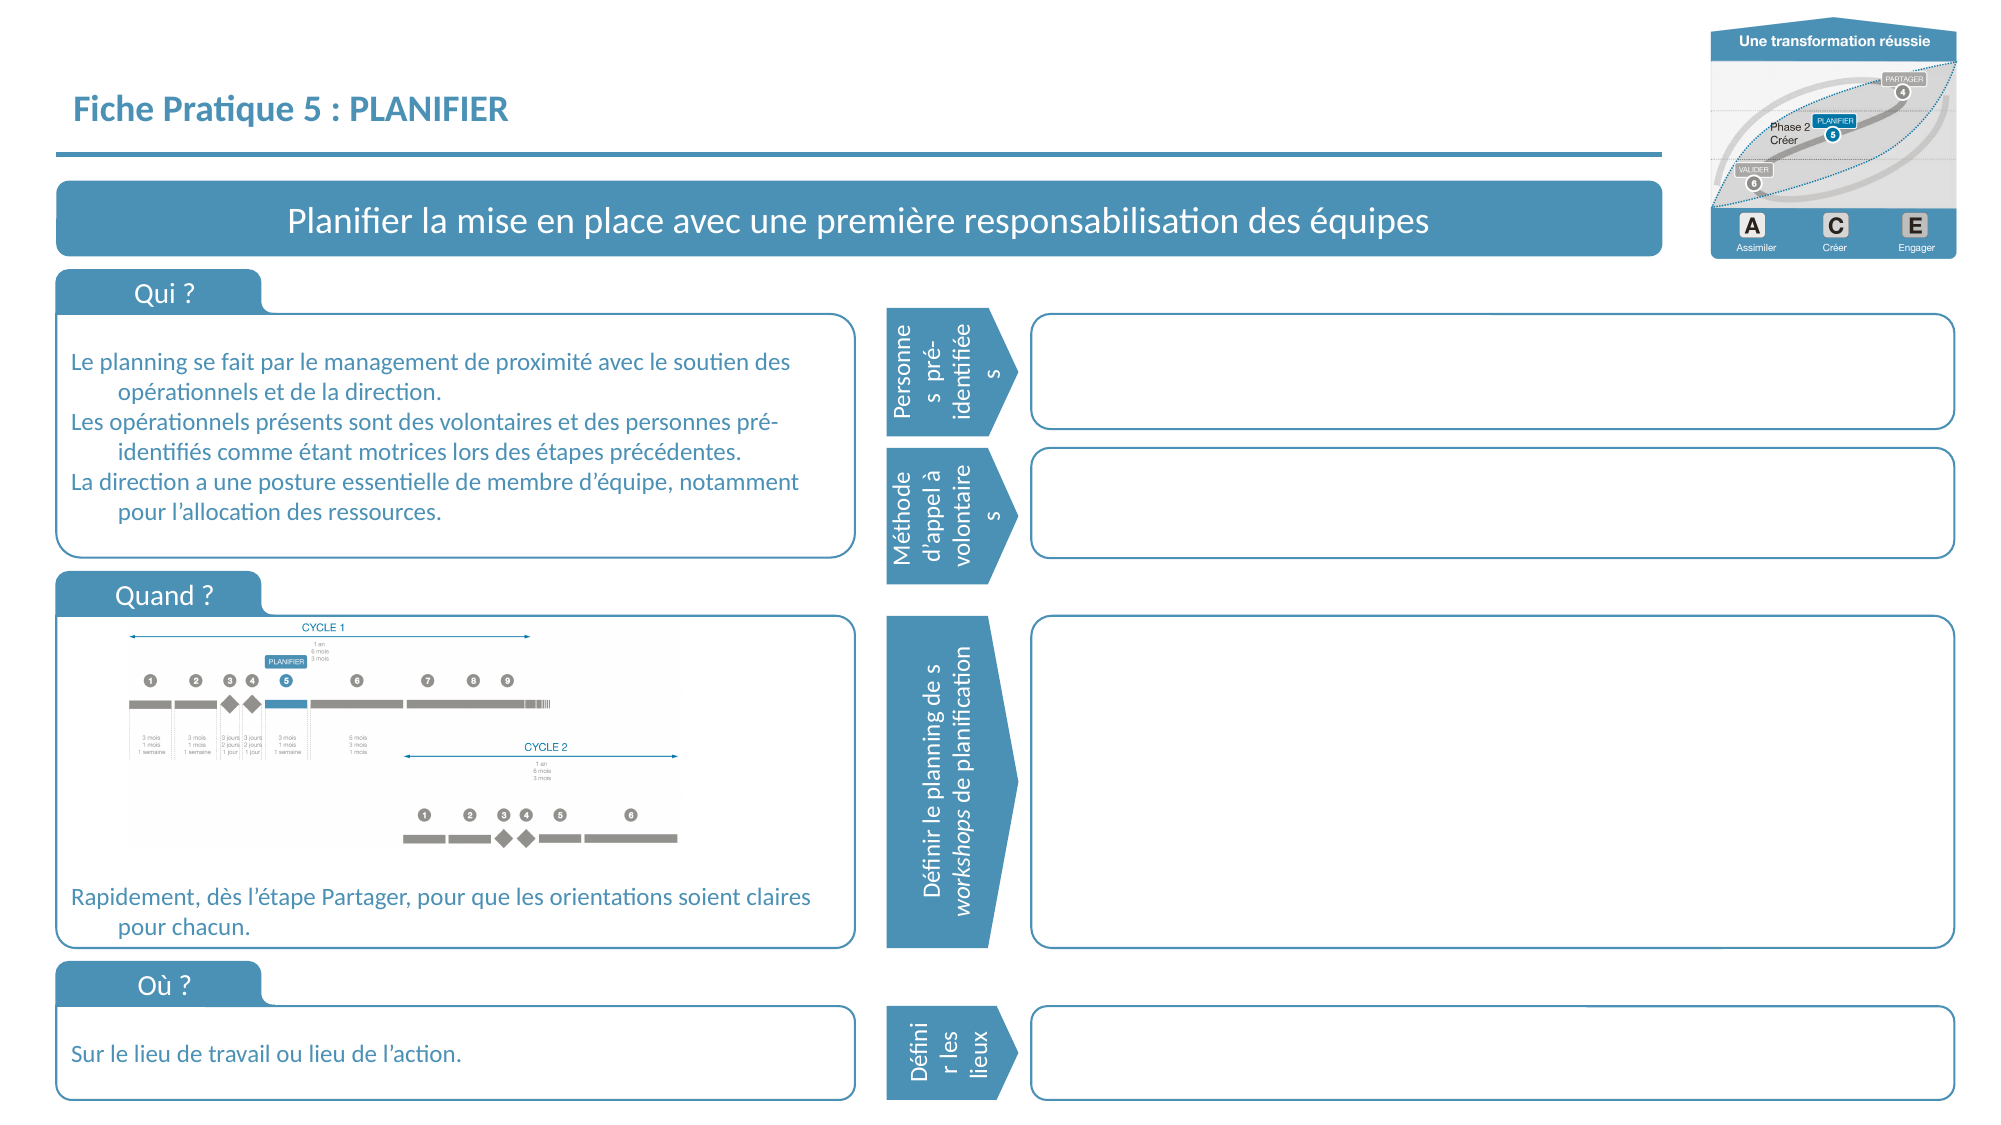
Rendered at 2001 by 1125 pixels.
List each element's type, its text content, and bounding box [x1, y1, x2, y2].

text_box Fiche Pratique 5 : PLANIFIER [58, 76, 525, 136]
text_box Personnes pré-identifiées [885, 306, 1020, 438]
text_box [1030, 446, 1956, 560]
text_box Sur le lieu de travail ou lieu de l’action. [55, 1005, 856, 1101]
picture [288, 457, 517, 1019]
text_box Rapidement, dès l’étape Partager, pour que les orientations soient claires pour chacun. [517, 614, 856, 950]
text_box [1030, 312, 1956, 431]
picture [1707, 15, 1961, 262]
text_box Méthode d’appel à volontaires [885, 446, 1020, 586]
text_box [1030, 614, 1956, 950]
text_box Rapidement, dès l’étape Partager, pour que les orientations soient claires pour chacun. [55, 614, 288, 950]
text_box Planifier la mise en place avec une première responsabilisation des équipes [55, 179, 1664, 258]
text_box [1030, 1005, 1956, 1101]
text_box Le planning se fait par le management de proximité avec le soutien des opérationnels et de la direction. Les opérationnels présents sont des volontaires et des personnes pré-identifiés comme étant motrices lors des étapes précédentes. La direction a une posture essentielle de membre d’équipe, notamment pour l’allocation des ressources. [55, 312, 856, 559]
text_box Définir les lieux [885, 1004, 1020, 1101]
text_box Qui ? [55, 269, 269, 312]
text_box Quand ? [55, 570, 275, 617]
text_box Définir le planning de s workshops de planification [885, 614, 1020, 950]
text_box Où ? [55, 960, 275, 1007]
